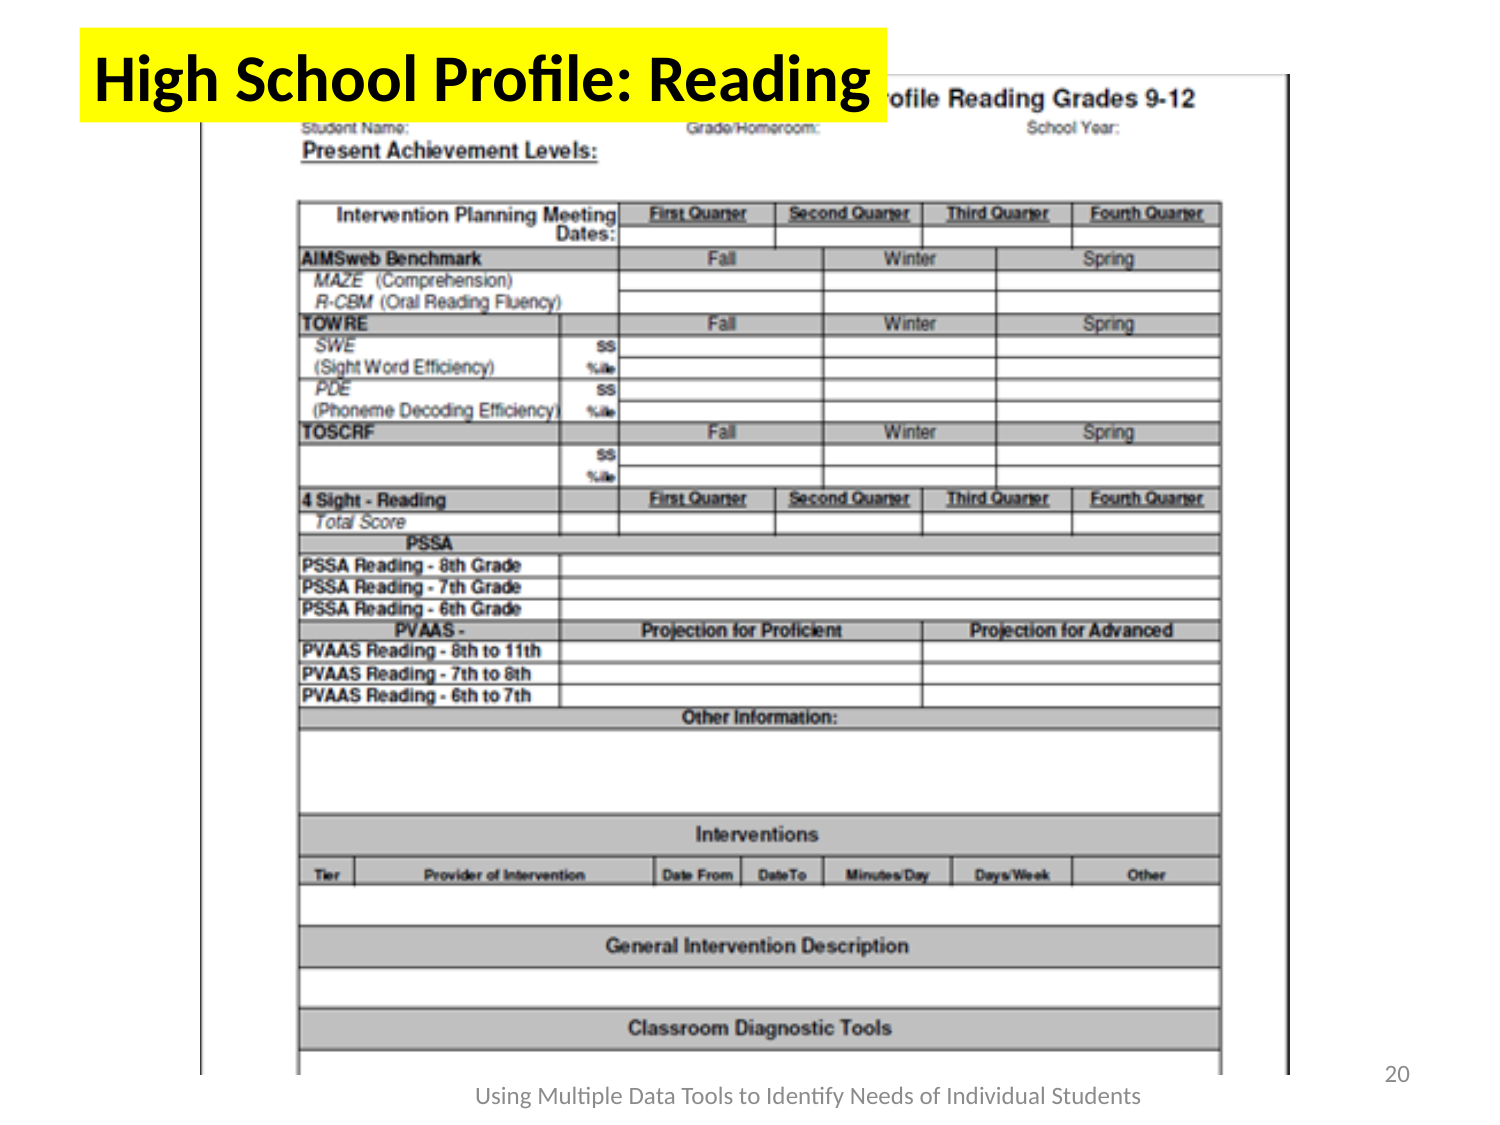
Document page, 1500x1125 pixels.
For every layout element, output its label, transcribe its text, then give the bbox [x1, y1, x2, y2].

footer Using Multiple Data Tools to Identify Needs of Individual Students [450, 1084, 1168, 1125]
text_box High School Profile: Reading [79, 27, 887, 123]
picture [199, 74, 1290, 1076]
slide_number 20 [1074, 1042, 1425, 1103]
